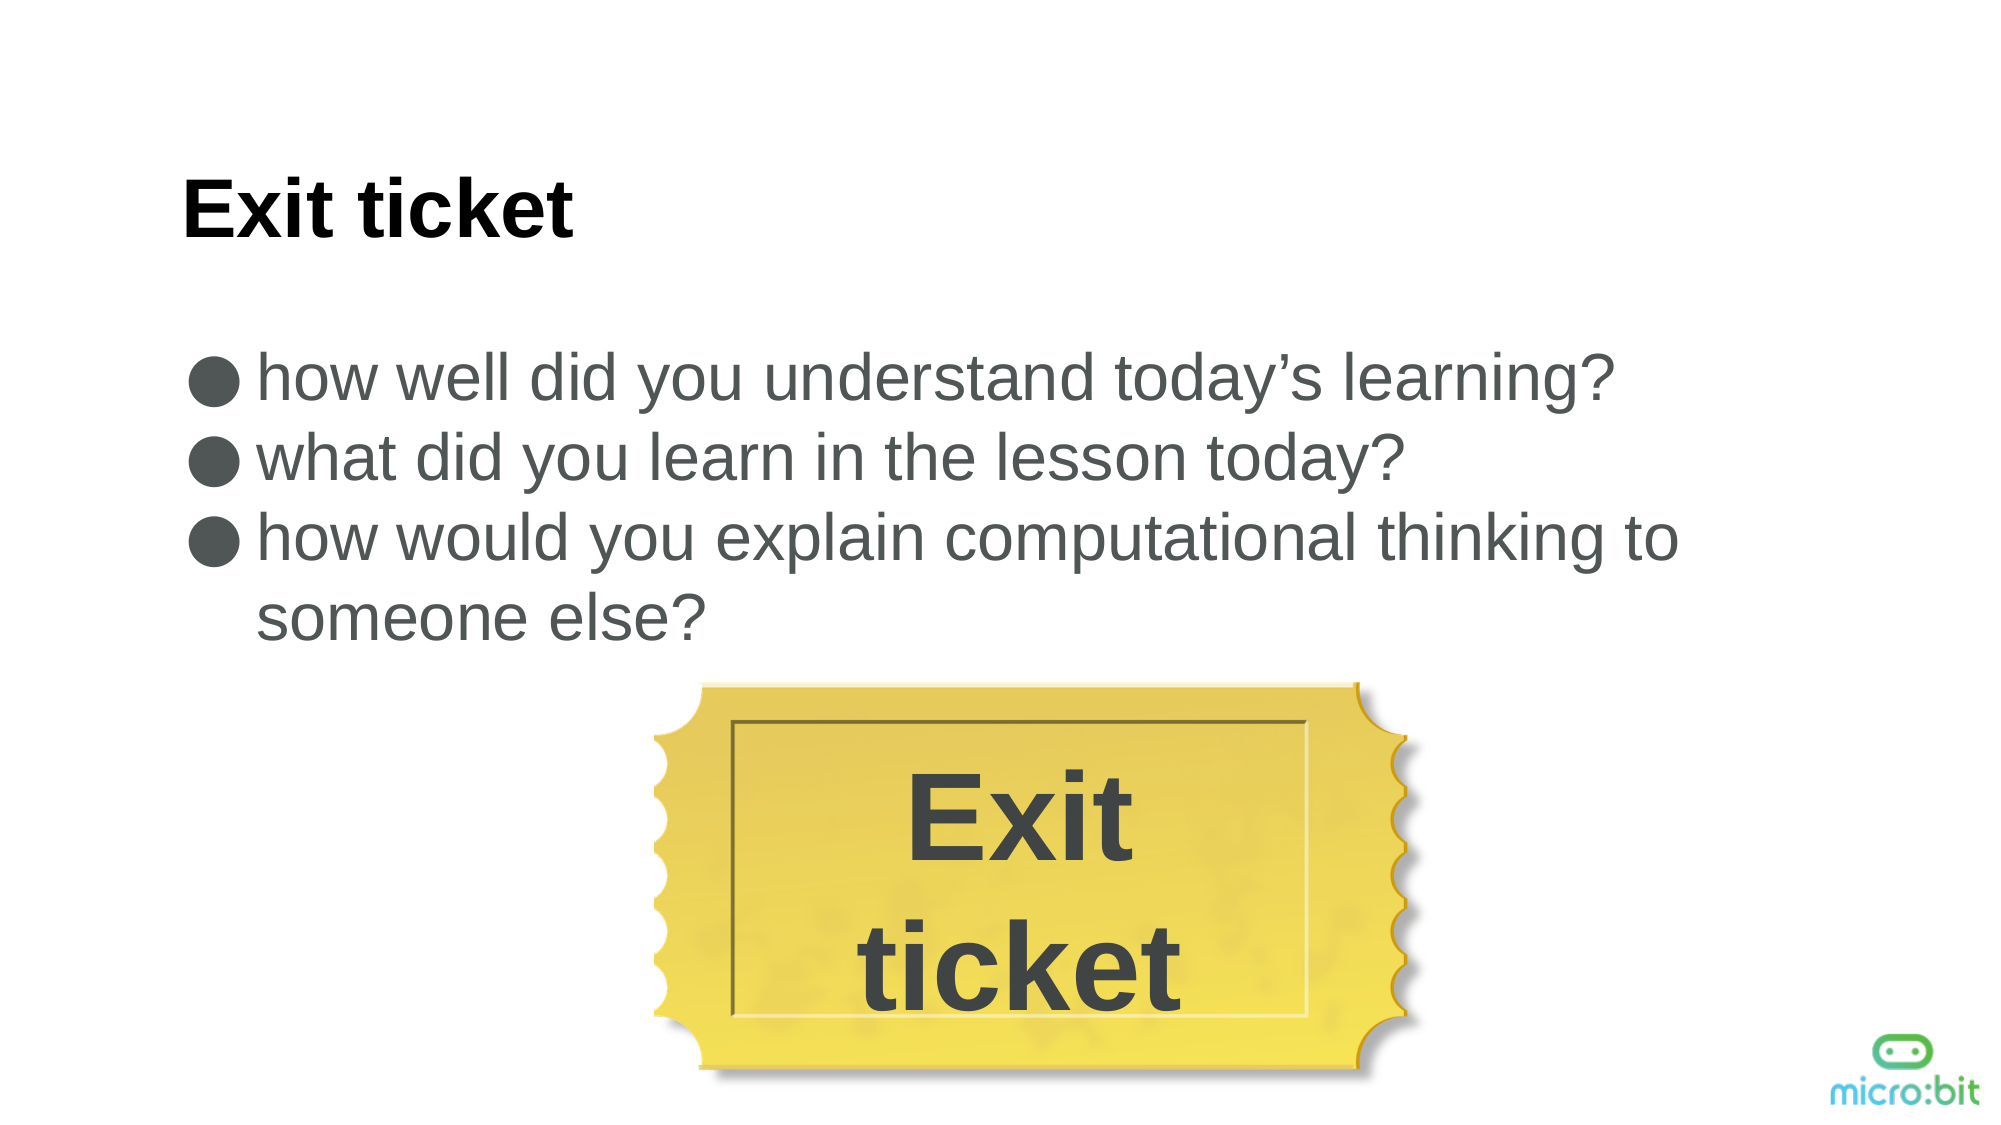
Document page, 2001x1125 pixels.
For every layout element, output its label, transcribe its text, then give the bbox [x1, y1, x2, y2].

text_box Exit ticket how well did you understand today’s learning? what did you learn in the lesson today? how would you explain computational thinking to someone else? [166, 60, 1918, 884]
picture [1830, 1029, 1980, 1106]
picture [654, 681, 1430, 1091]
